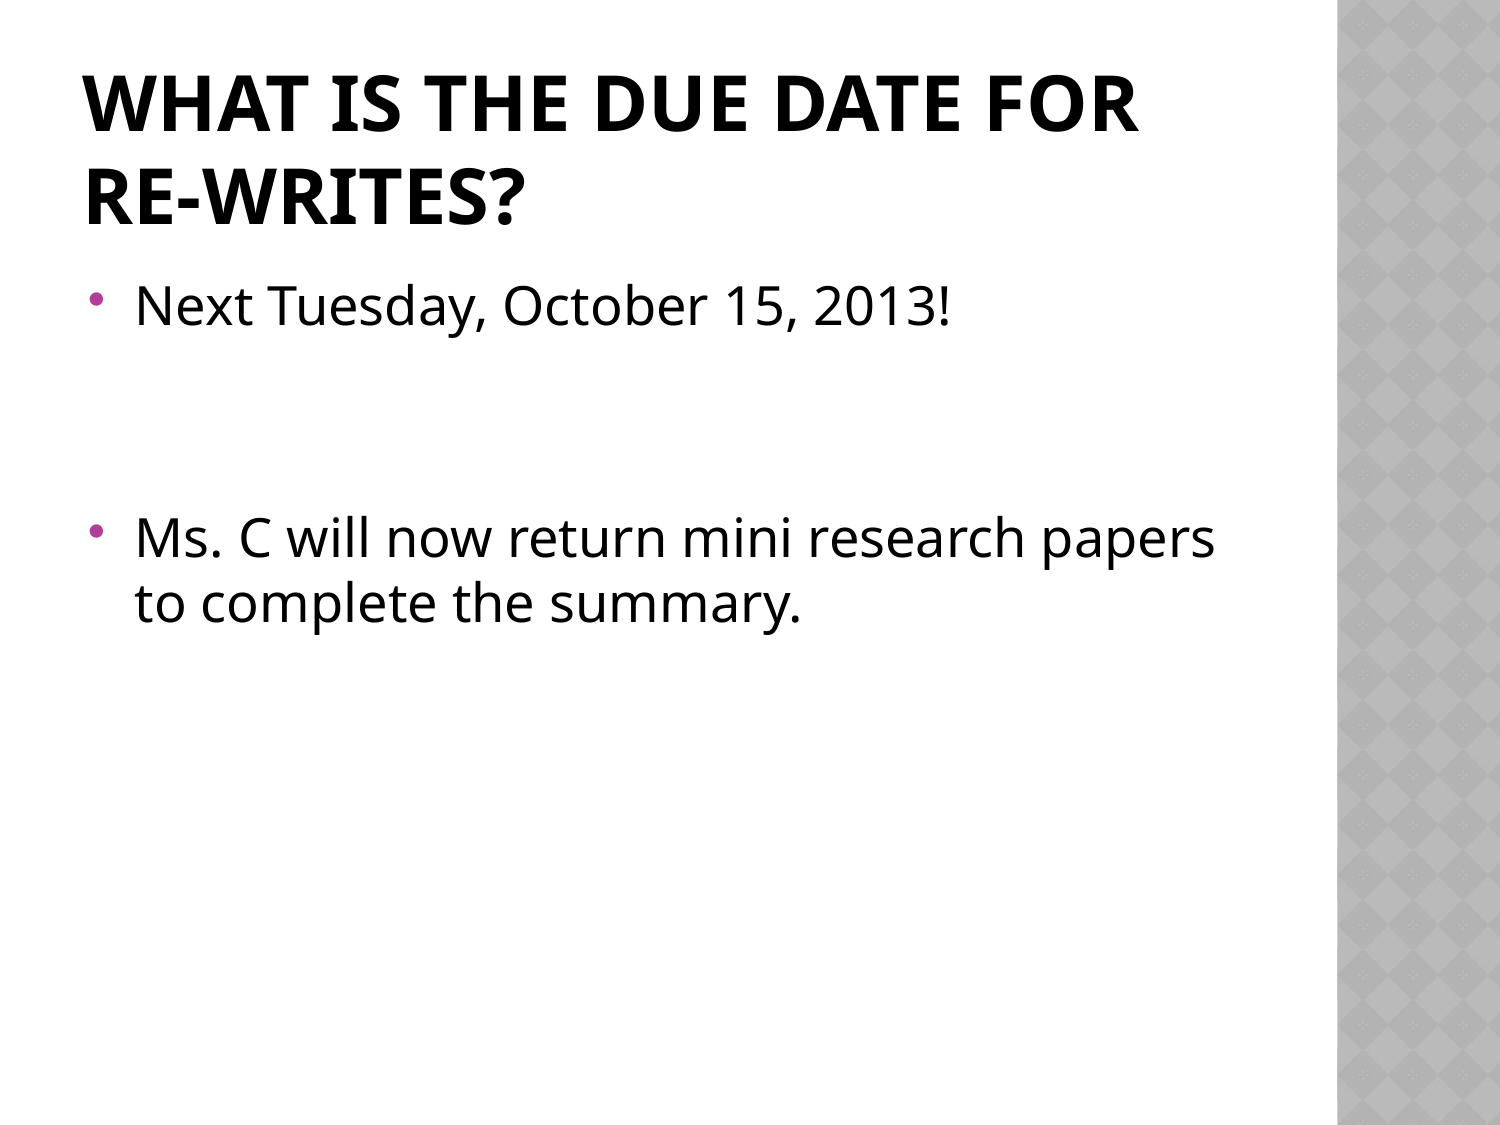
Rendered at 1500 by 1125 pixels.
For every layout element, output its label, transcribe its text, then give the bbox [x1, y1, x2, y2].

list Next Tuesday, October 15, 2013! Ms. C will now return mini research papers to complete the summary. [75, 264, 1263, 1059]
title What is the Due Date for re-Writes? [75, 52, 1263, 240]
